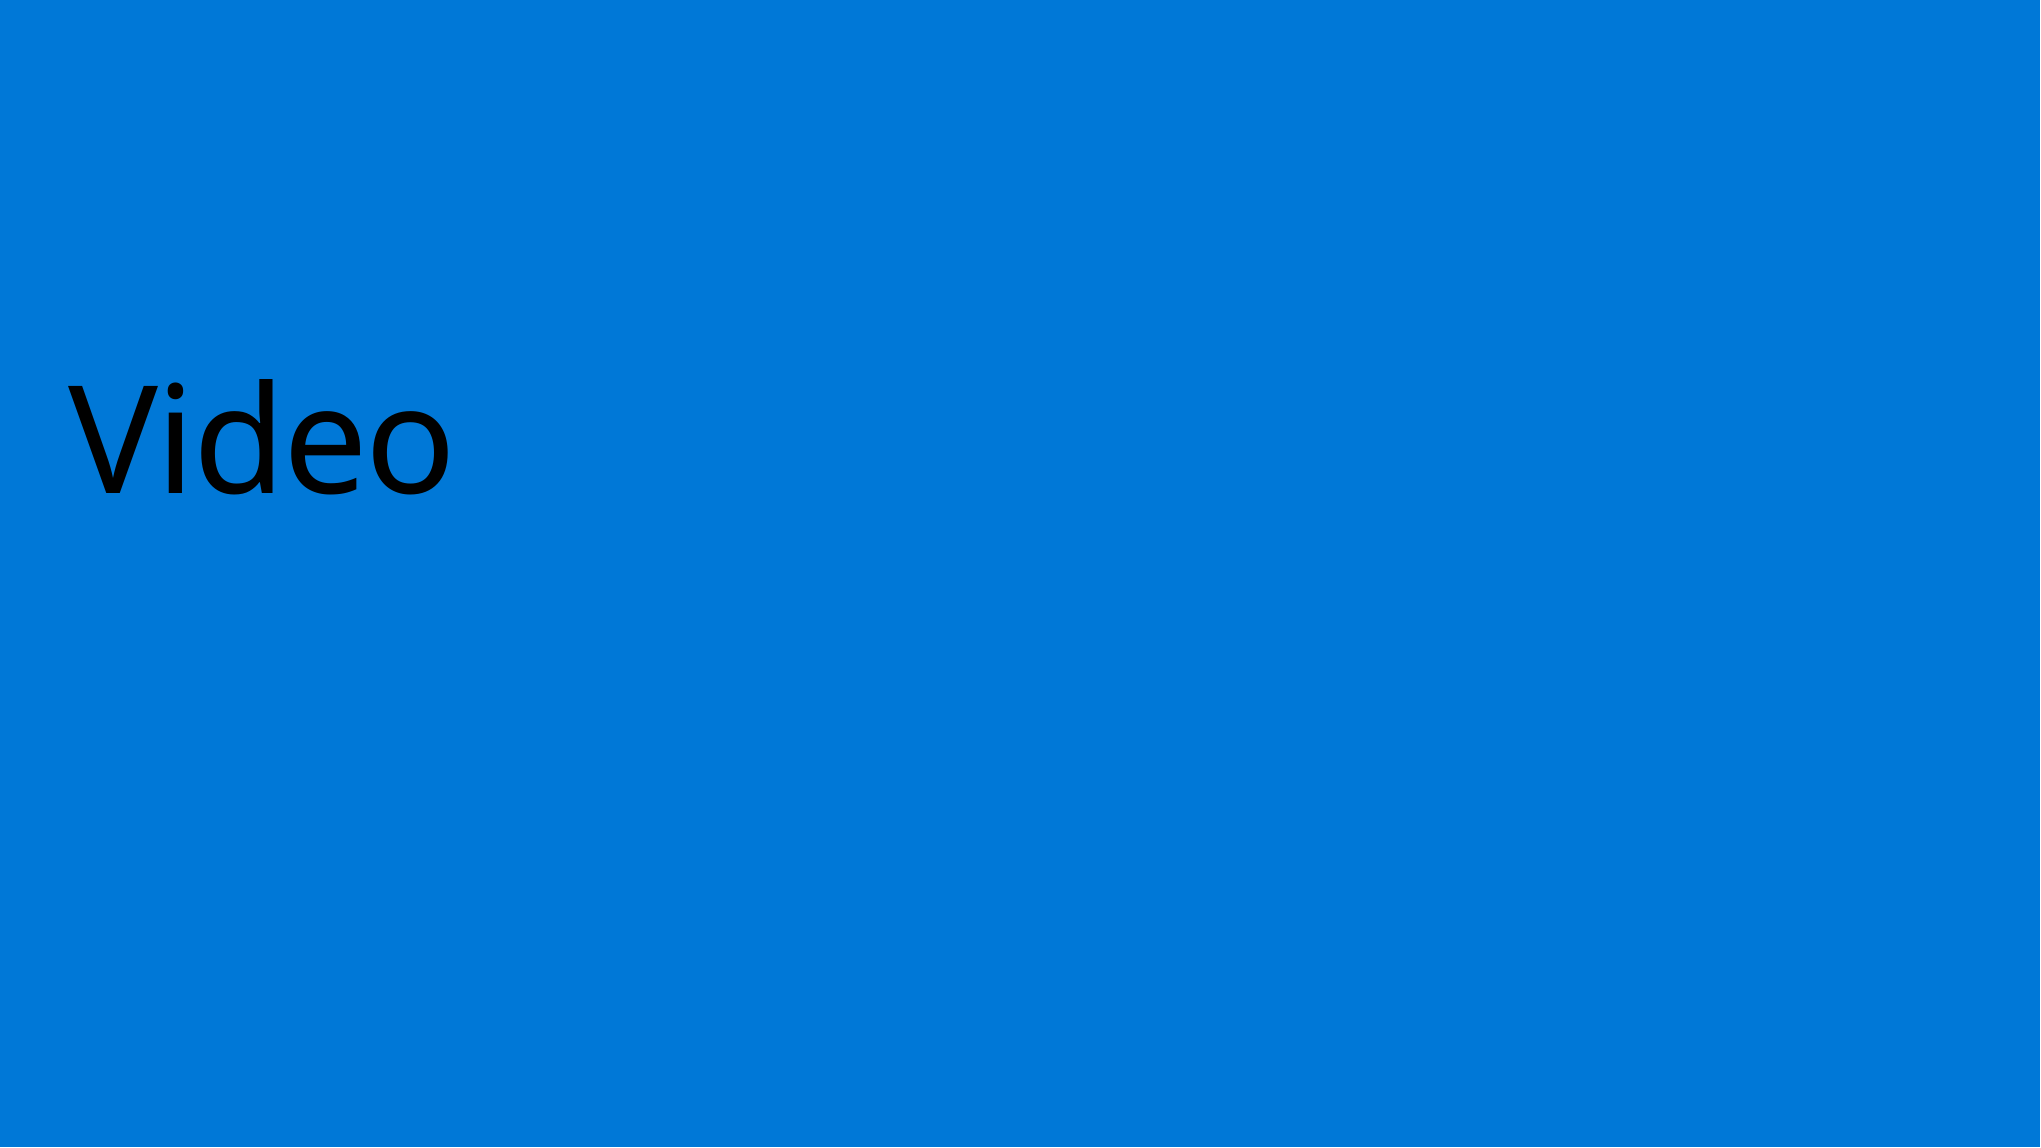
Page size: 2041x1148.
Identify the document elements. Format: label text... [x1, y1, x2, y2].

title Video [45, 348, 1695, 543]
